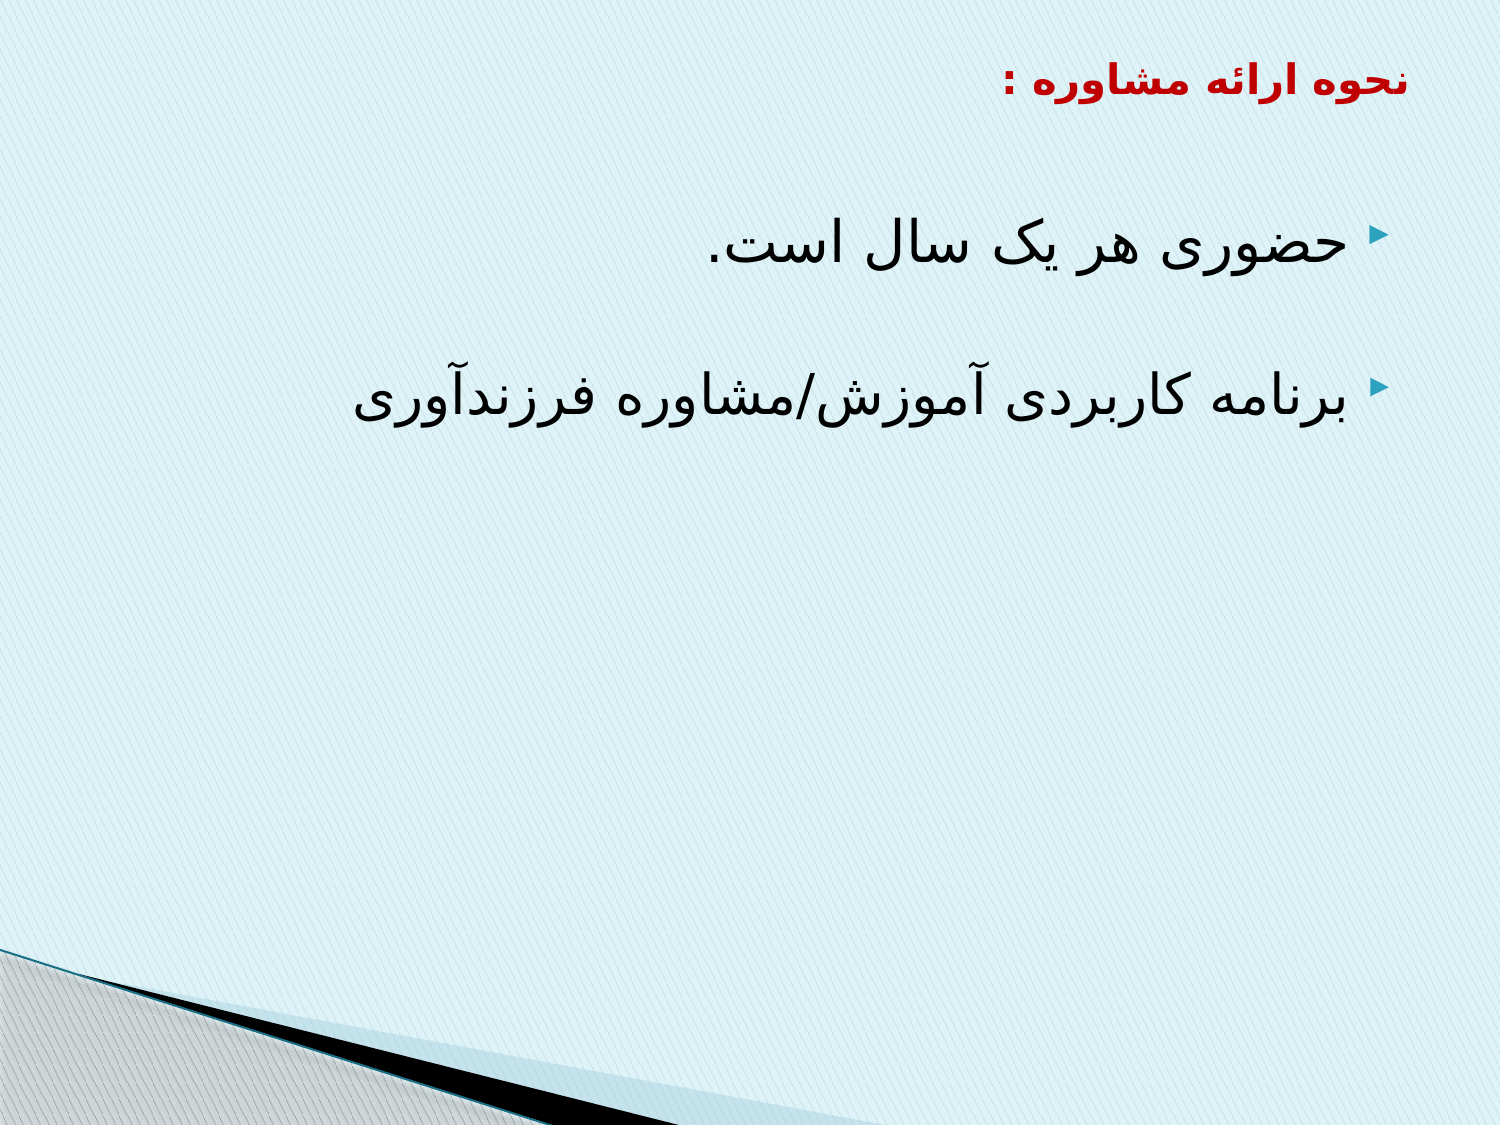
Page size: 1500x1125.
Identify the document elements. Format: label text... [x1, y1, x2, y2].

title نحوه ارائه مشاوره : [75, 45, 1425, 138]
list حضوری هر یک سال است. برنامه کاربردی آموزش/مشاوره فرزندآوری [75, 196, 1425, 939]
